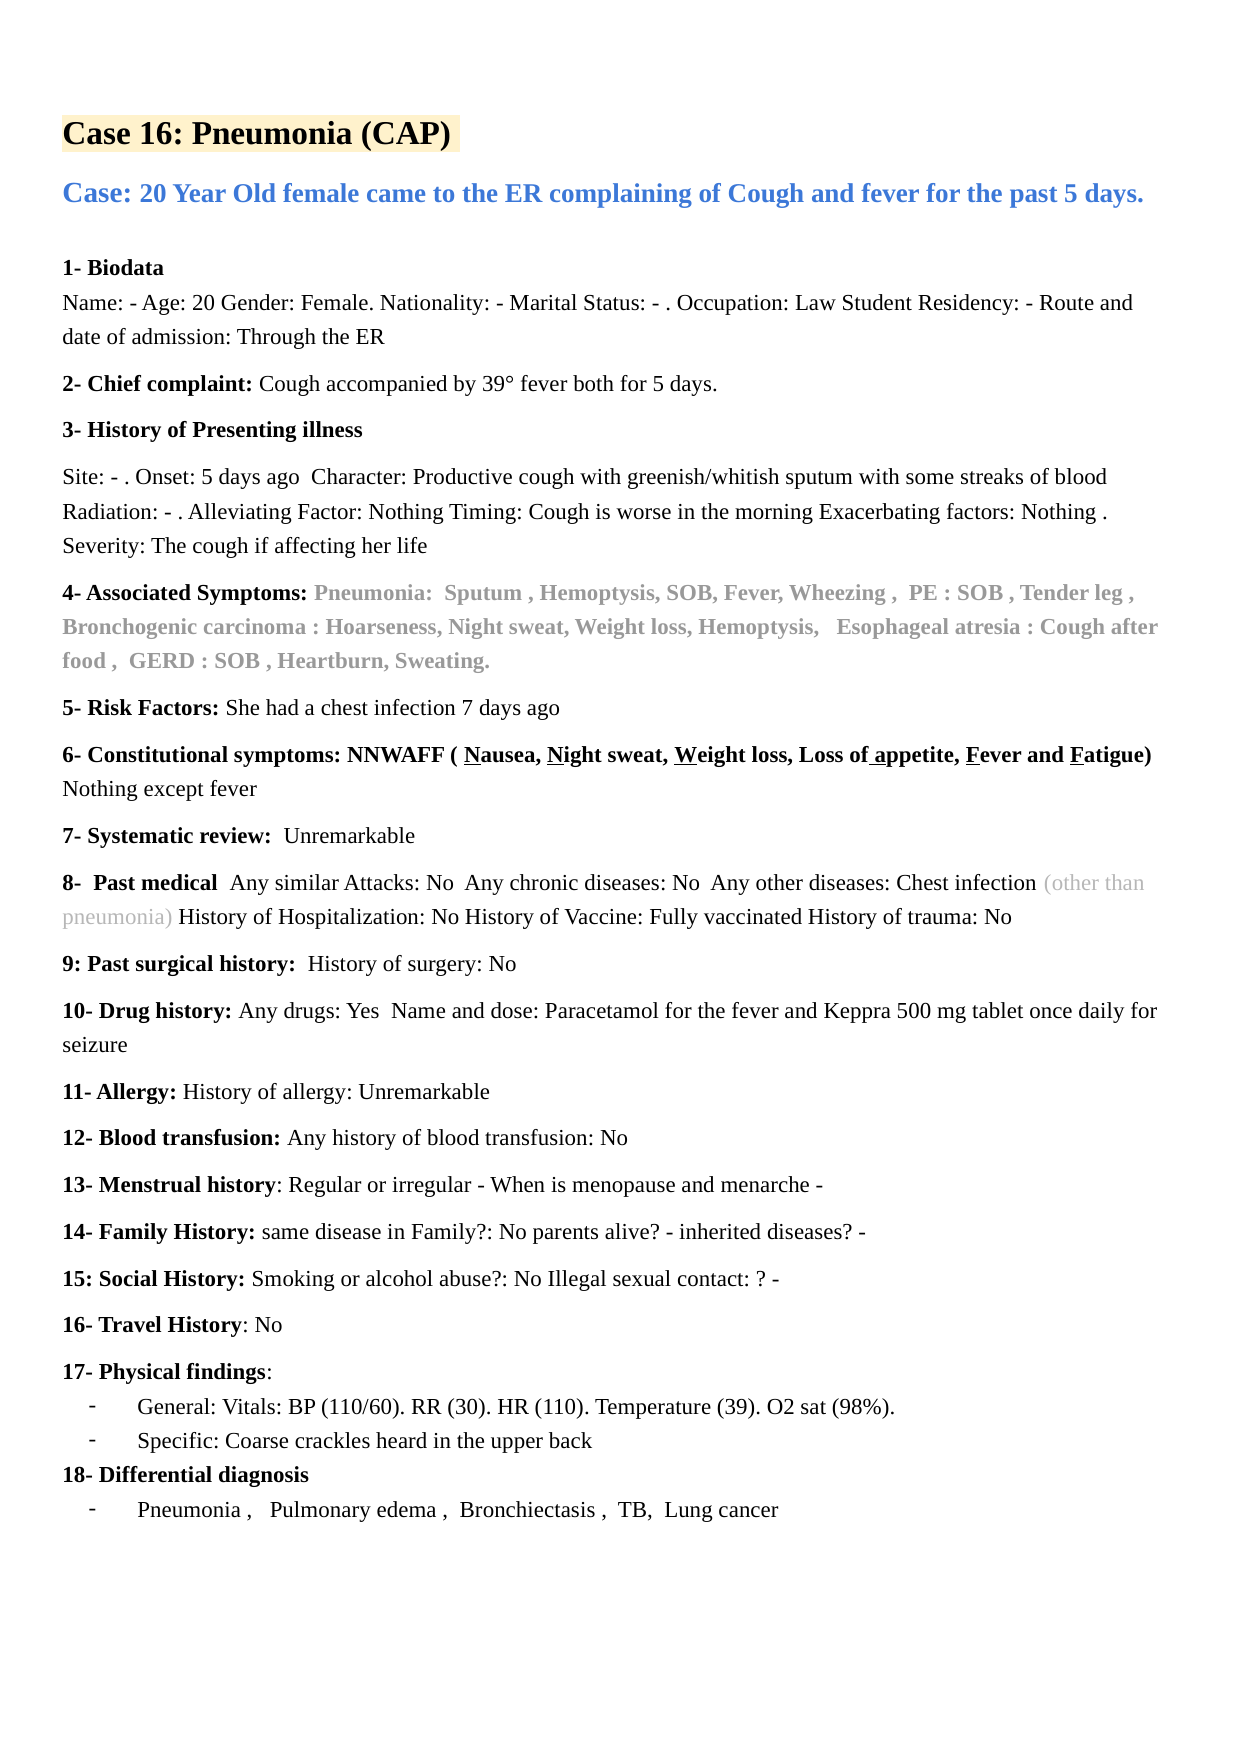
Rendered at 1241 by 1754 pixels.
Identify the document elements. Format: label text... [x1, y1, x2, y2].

text_box Case 16: Pneumonia (CAP) Case: 20 Year Old female came to the ER complaining of Cough and fever for the past 5 days. 1- Biodata Name: - Age: 20 Gender: Female. Nationality: - Marital Status: - . Occupation: Law Student Residency: - Route and date of admission: Through the ER 2- Chief complaint: Cough accompanied by 39° fever both for 5 days. 3- History of Presenting illness Site: - . Onset: 5 days ago Character: Productive cough with greenish/whitish sputum with some streaks of blood Radiation: - . Alleviating Factor: Nothing Timing: Cough is worse in the morning Exacerbating factors: Nothing . Severity: The cough if affecting her life 4- Associated Symptoms: Pneumonia: Sputum , Hemoptysis, SOB, Fever, Wheezing , PE : SOB , Tender leg , Bronchogenic carcinoma : Hoarseness, Night sweat, Weight loss, Hemoptysis, Esophageal atresia : Cough after food , GERD : SOB , Heartburn, Sweating. 5- Risk Factors: She had a chest infection 7 days ago 6- Constitutional symptoms: NNWAFF ( Nausea, Night sweat, Weight loss, Loss of appetite, Fever and Fatigue) Nothing except fever 7- Systematic review: Unremarkable 8- Past medical Any similar Attacks: No Any chronic diseases: No Any other diseases: Chest infection (other than pneumonia) History of Hospitalization: No History of Vaccine: Fully vaccinated History of trauma: No 9: Past surgical history: History of surgery: No 10- Drug history: Any drugs: Yes Name and dose: Paracetamol for the fever and Keppra 500 mg tablet once daily for seizure 11- Allergy: History of allergy: Unremarkable 12- Blood transfusion: Any history of blood transfusion: No 13- Menstrual history: Regular or irregular - When is menopause and menarche - 14- Family History: same disease in Family?: No parents alive? - inherited diseases? - 15: Social History: Smoking or alcohol abuse?: No Illegal sexual contact: ? - 16- Travel History: No 17- Physical findings: General: Vitals: BP (110/60). RR (30). HR (110). Temperature (39). O2 sat (98%). Specific: Coarse crackles heard in the upper back 18- Differential diagnosis Pneumonia , Pulmonary edema , Bronchiectasis , TB, Lung cancer [41, 84, 1199, 1543]
